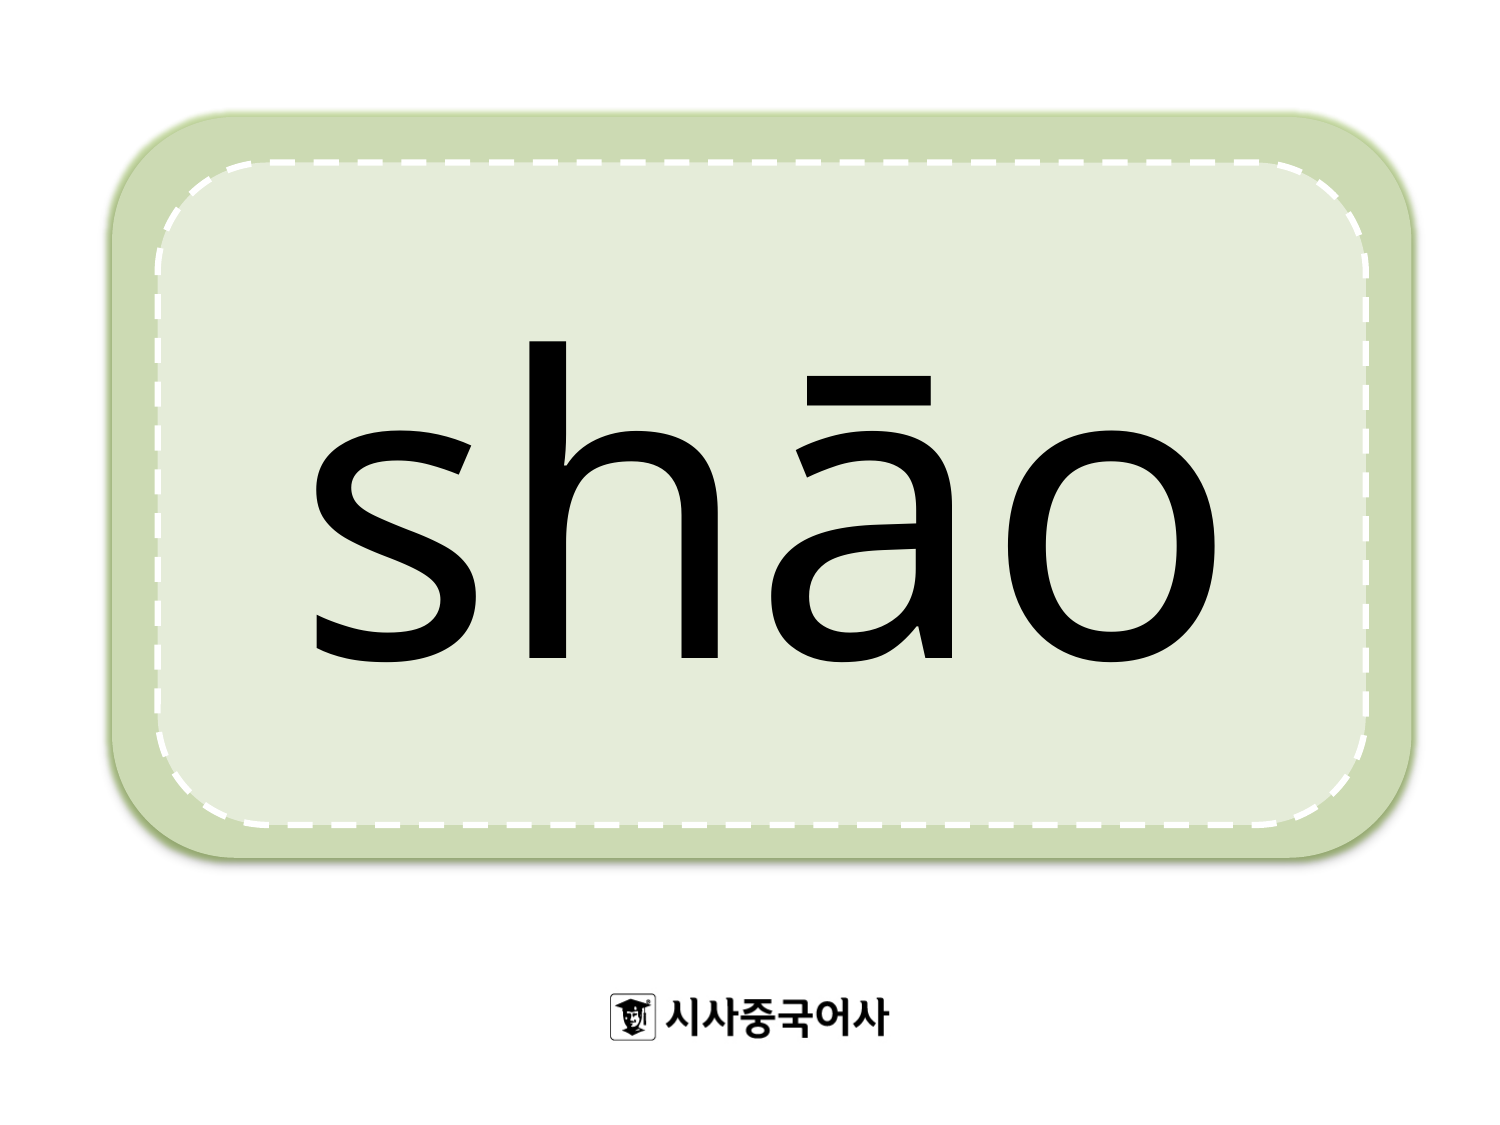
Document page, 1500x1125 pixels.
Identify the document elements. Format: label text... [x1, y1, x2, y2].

text_box shāo [162, 160, 1371, 824]
picture [602, 987, 898, 1047]
